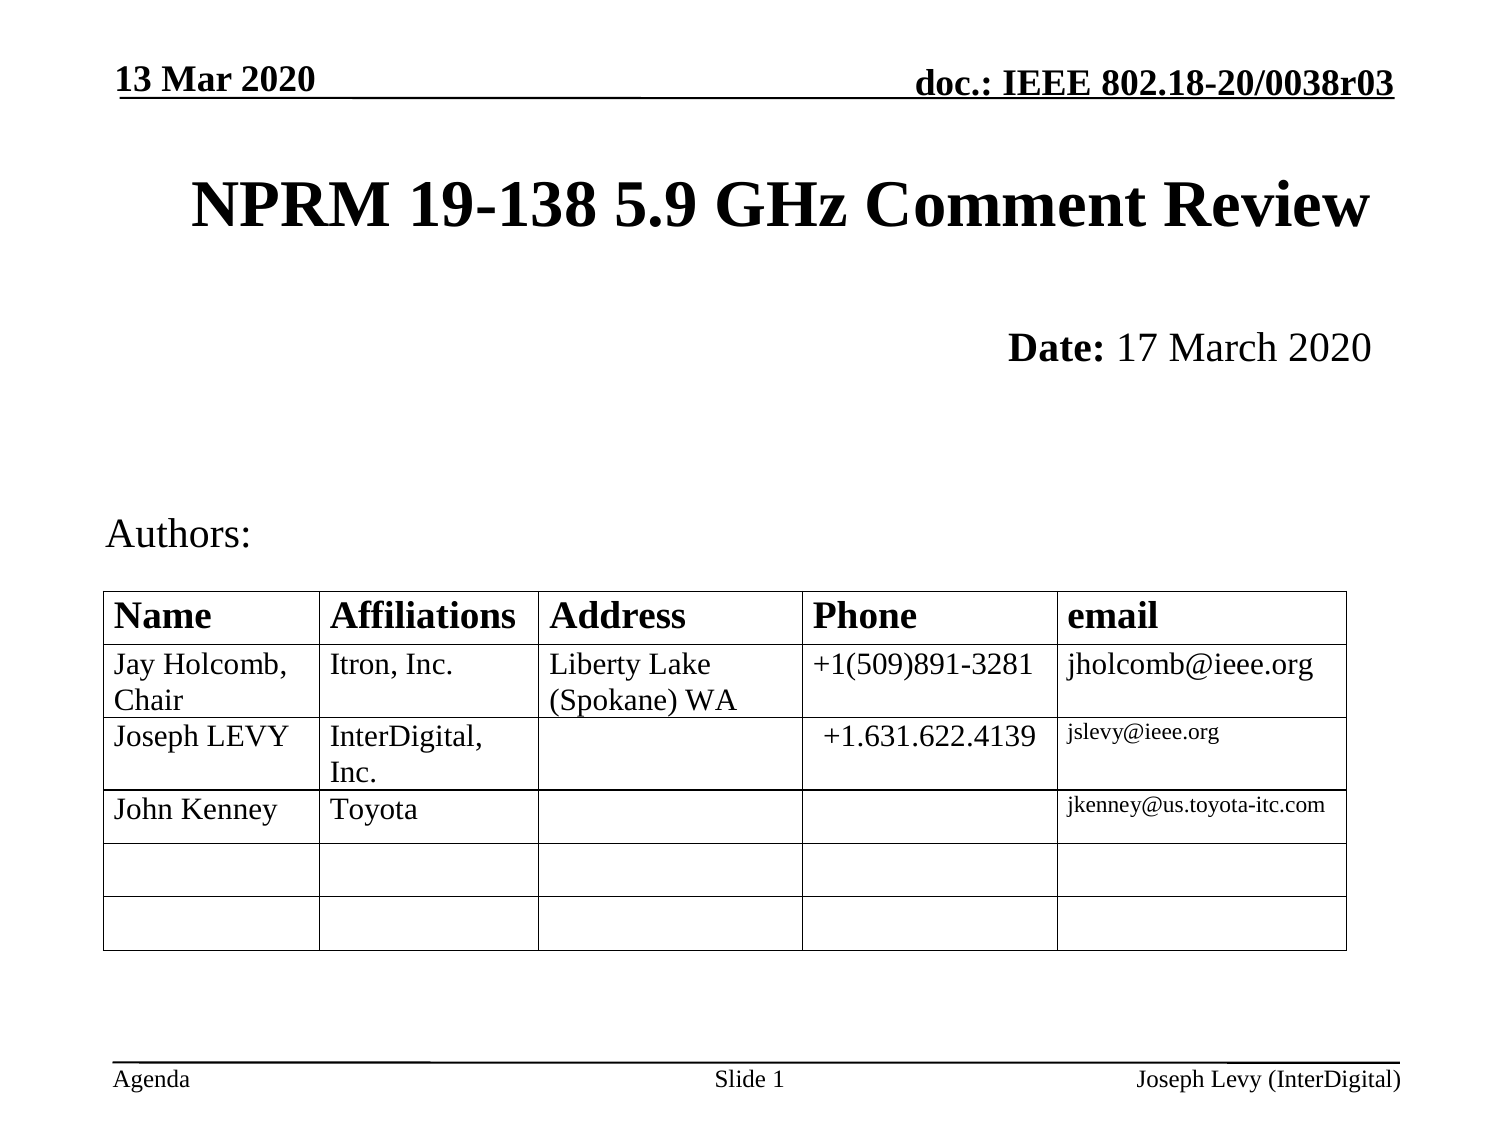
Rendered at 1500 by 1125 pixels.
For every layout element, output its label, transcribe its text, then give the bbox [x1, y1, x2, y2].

slide_number Slide 1 [699, 1061, 800, 1123]
list Date: 17 March 2020 [112, 312, 1388, 440]
footer Joseph Levy (InterDigital) [902, 1061, 1402, 1093]
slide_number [114, 54, 493, 100]
text_box Authors: [90, 498, 328, 562]
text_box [88, 590, 1360, 999]
title NPRM 19-138 5.9 GHz Comment Review [112, 112, 1388, 288]
